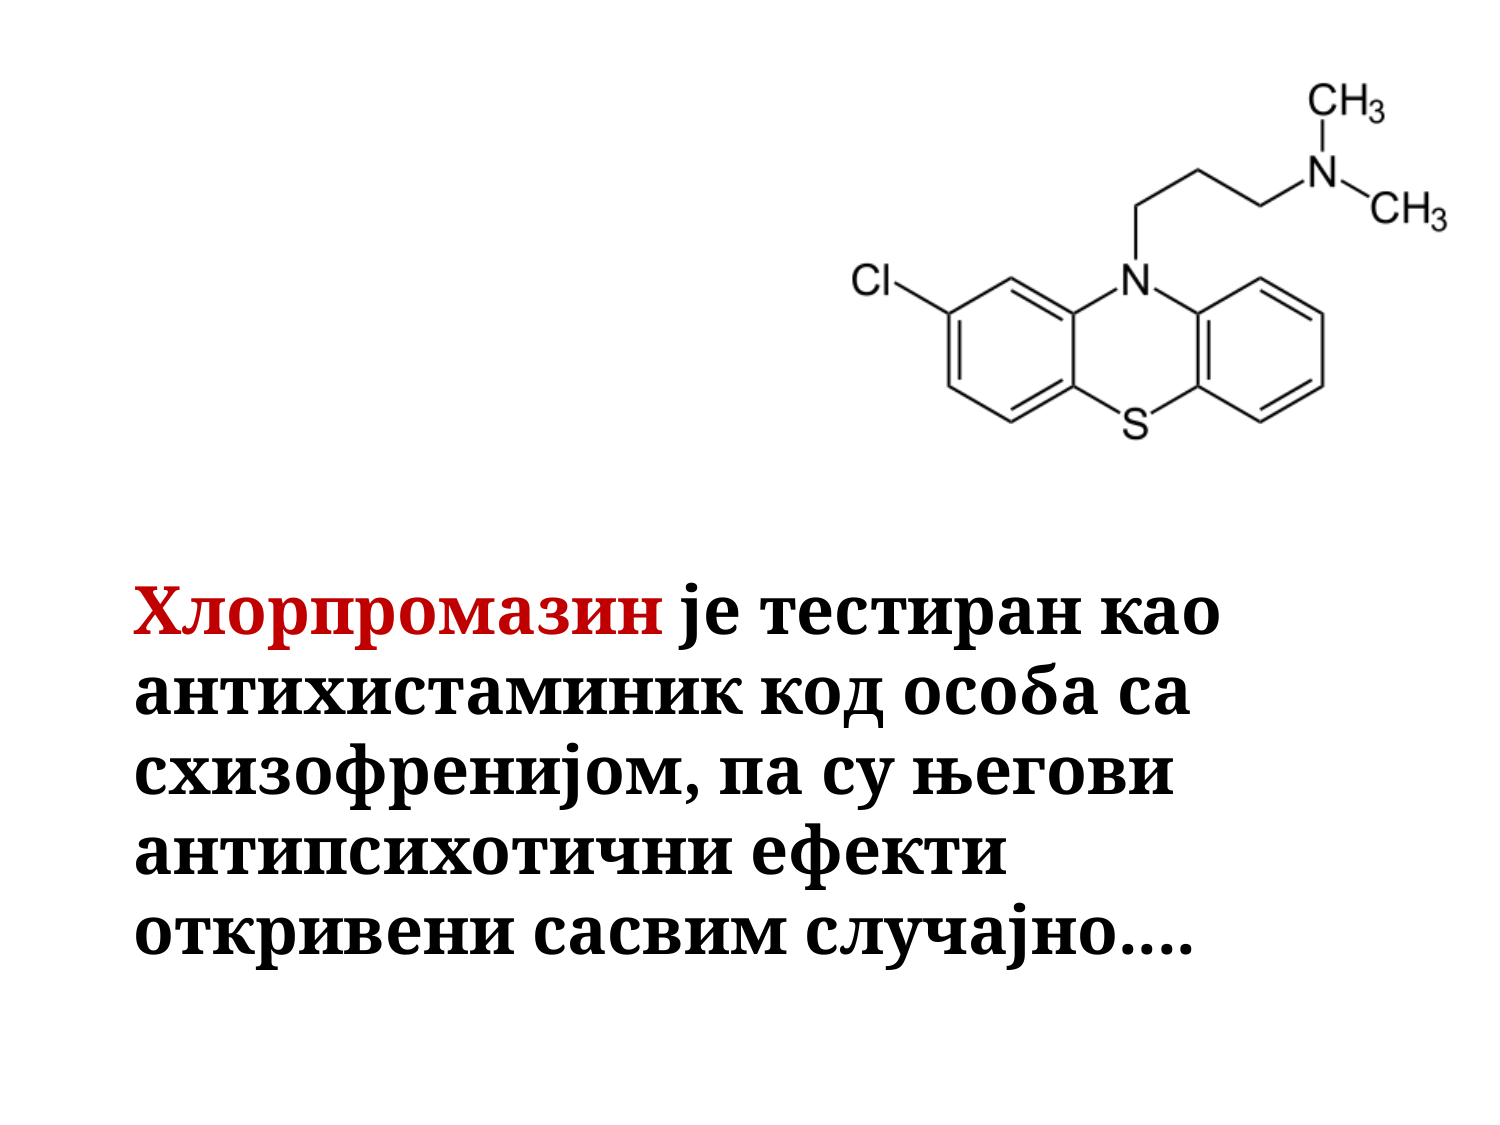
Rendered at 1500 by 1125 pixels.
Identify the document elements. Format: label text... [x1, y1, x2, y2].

list Хлорпромазин је тестиран као антихистаминик код особа са схизофренијом, па су његови антипсихотични ефекти откривени сасвим случајно.... [118, 424, 1394, 976]
picture [837, 74, 1463, 449]
